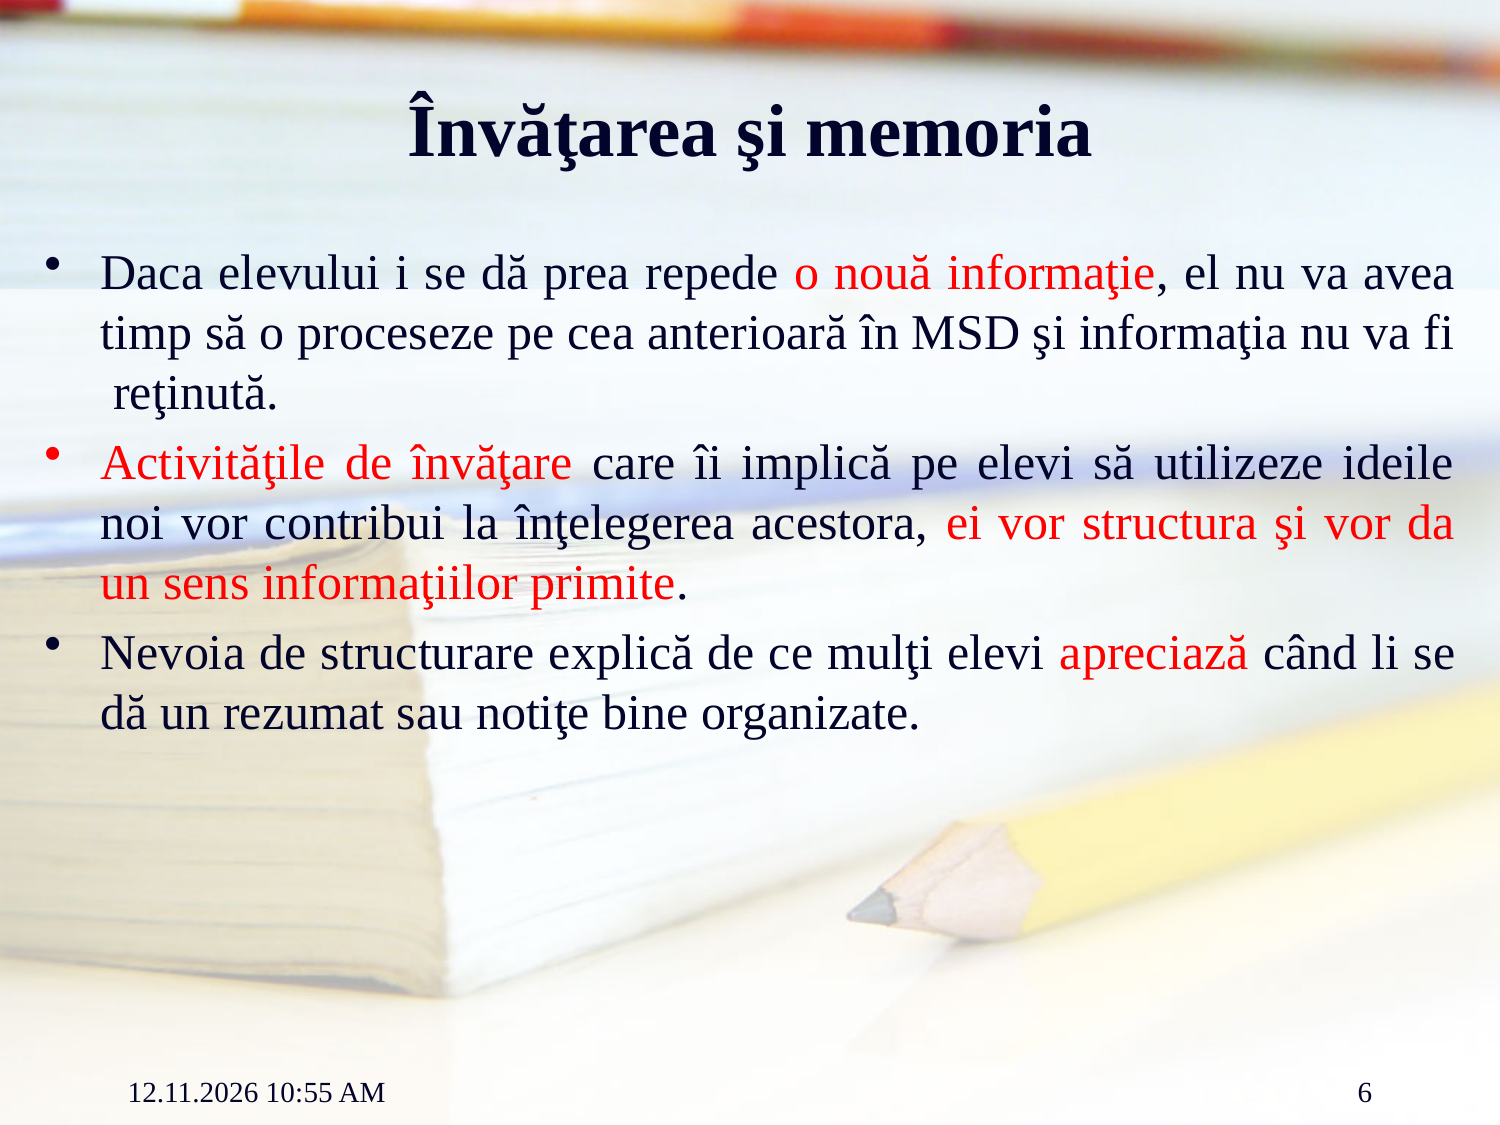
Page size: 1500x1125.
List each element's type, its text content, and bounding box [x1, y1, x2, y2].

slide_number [112, 1065, 426, 1114]
picture [0, 0, 1500, 1125]
list Daca elevului i se dă prea repede o nouă informaţie, el nu va avea timp să o proceseze pe cea anterioară în MSD şi informaţia nu va fi reţinută. Activităţile de învăţare care îi implică pe elevi să utilizeze ideile noi vor contribui la înţelegerea acestora, ei vor structura şi vor da un sens informaţiilor primite. Nevoia de structurare explică de ce mulţi elevi apreciază când li se dă un rezumat sau notiţe bine organizate. [29, 231, 1471, 1044]
slide_number 6 [1074, 1065, 1388, 1114]
title Învăţarea şi memoria [29, 32, 1471, 221]
